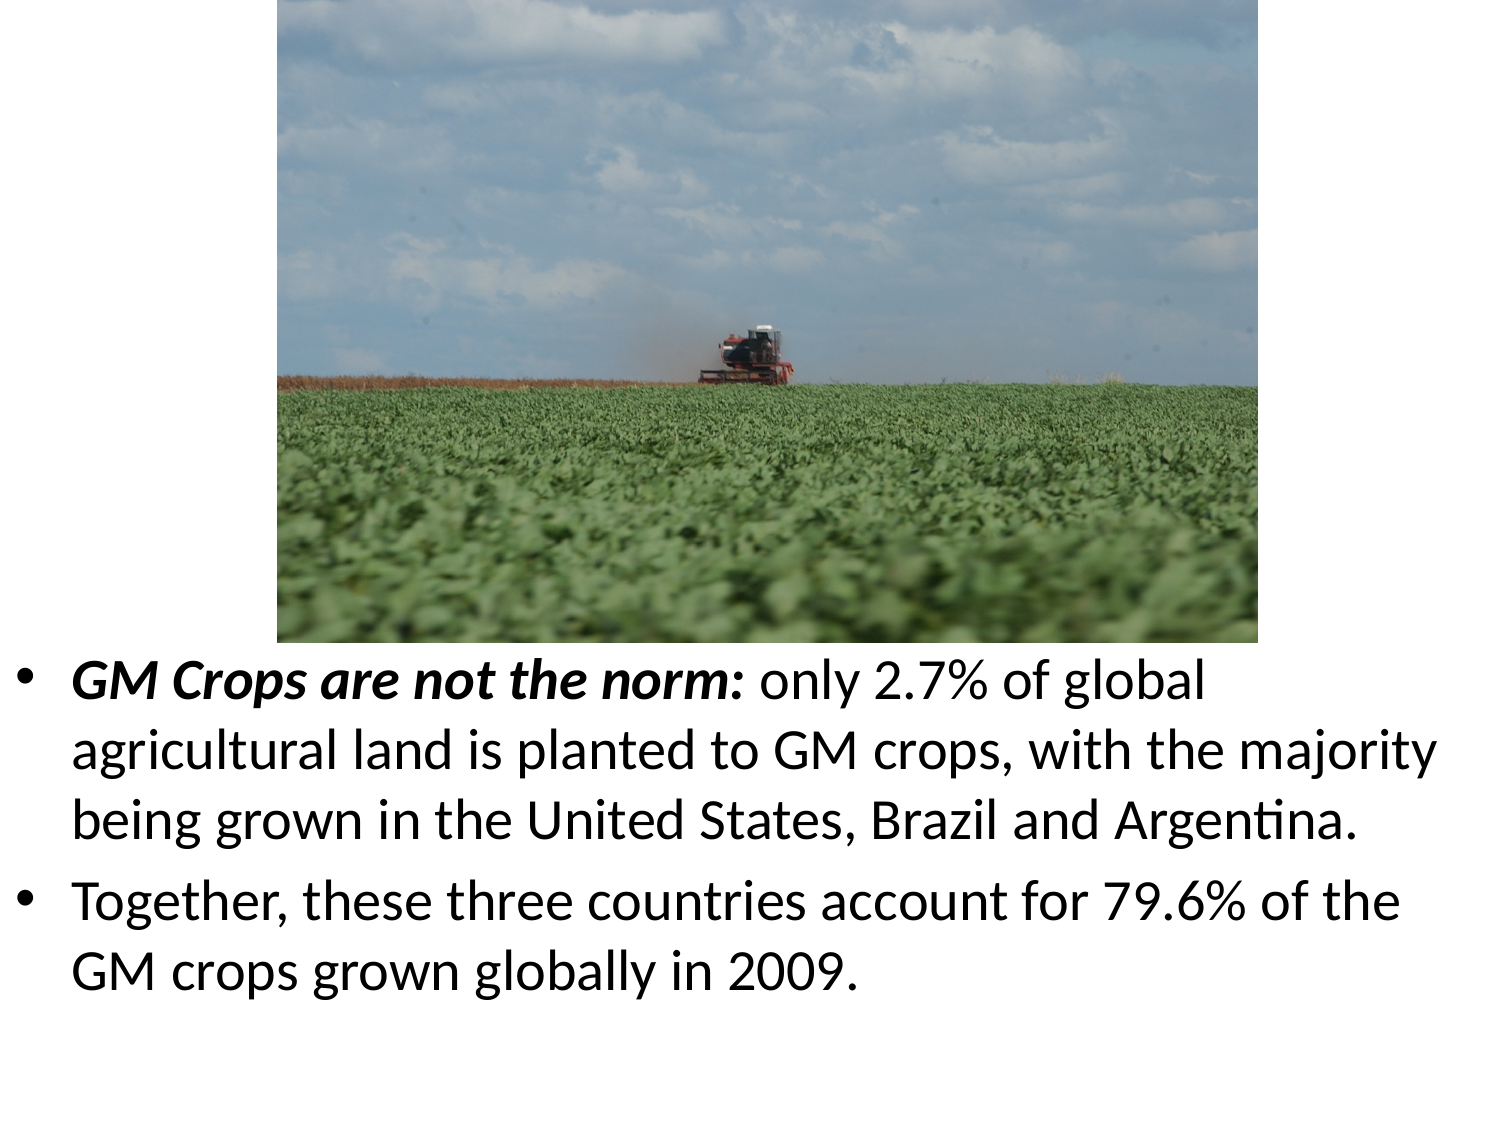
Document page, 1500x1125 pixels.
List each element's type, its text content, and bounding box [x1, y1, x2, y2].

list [277, 0, 1258, 644]
list GM Crops are not the norm: only 2.7% of global agricultural land is planted to GM crops, with the majority being grown in the United States, Brazil and Argentina. Together, these three countries account for 79.6% of the GM crops grown globally in 2009. [0, 633, 1500, 1125]
